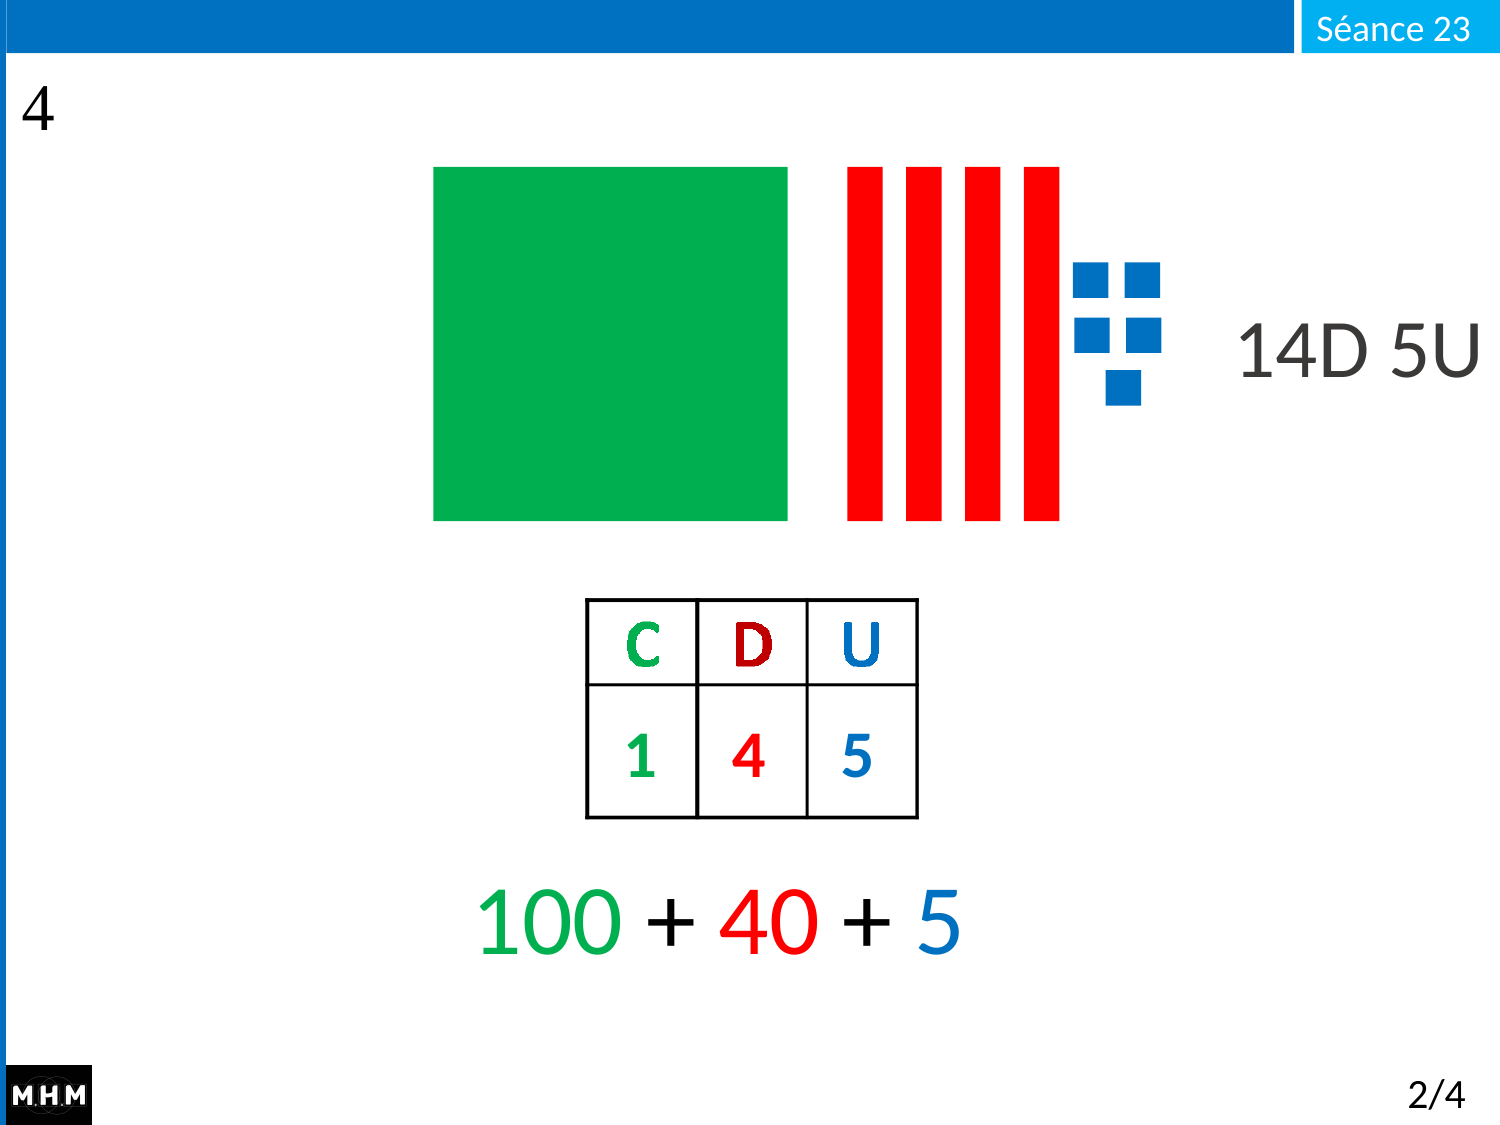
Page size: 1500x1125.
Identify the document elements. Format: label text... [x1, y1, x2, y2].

text_box [1023, 402, 1060, 522]
text_box [846, 166, 884, 522]
list 2/4 [1373, 1064, 1500, 1125]
text_box [1023, 166, 1060, 286]
text_box [905, 166, 943, 522]
text_box [1105, 402, 1142, 407]
picture [578, 590, 922, 820]
text_box [432, 166, 789, 522]
text_box [1124, 261, 1161, 286]
text_box [964, 166, 1001, 522]
text_box [1072, 261, 1109, 286]
text_box 14D 5U [965, 286, 1500, 402]
text_box 100 + 40 + 5 [335, 847, 1124, 982]
picture [6, 1065, 92, 1125]
